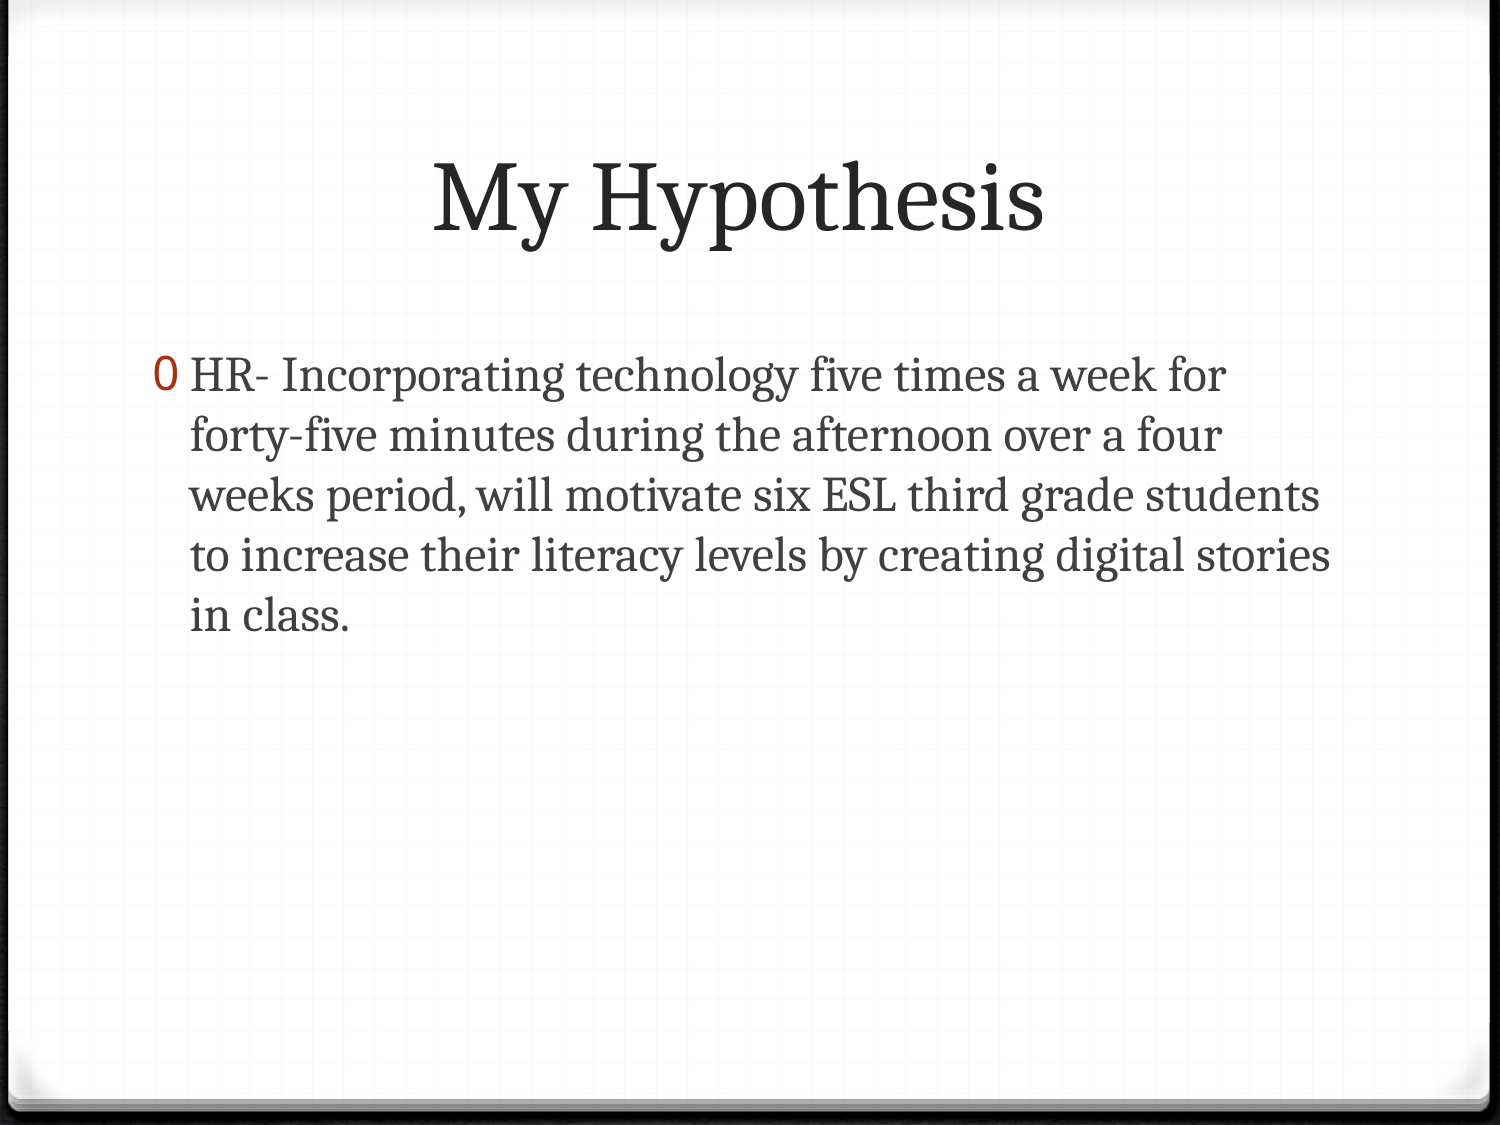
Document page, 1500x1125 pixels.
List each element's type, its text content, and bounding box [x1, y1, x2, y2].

title My Hypothesis [90, 71, 1410, 309]
list HR- Incorporating technology five times a week for forty-five minutes during the afternoon over a four weeks period, will motivate six ESL third grade students to increase their literacy levels by creating digital stories in class. [137, 334, 1363, 983]
picture [0, 0, 1500, 1125]
